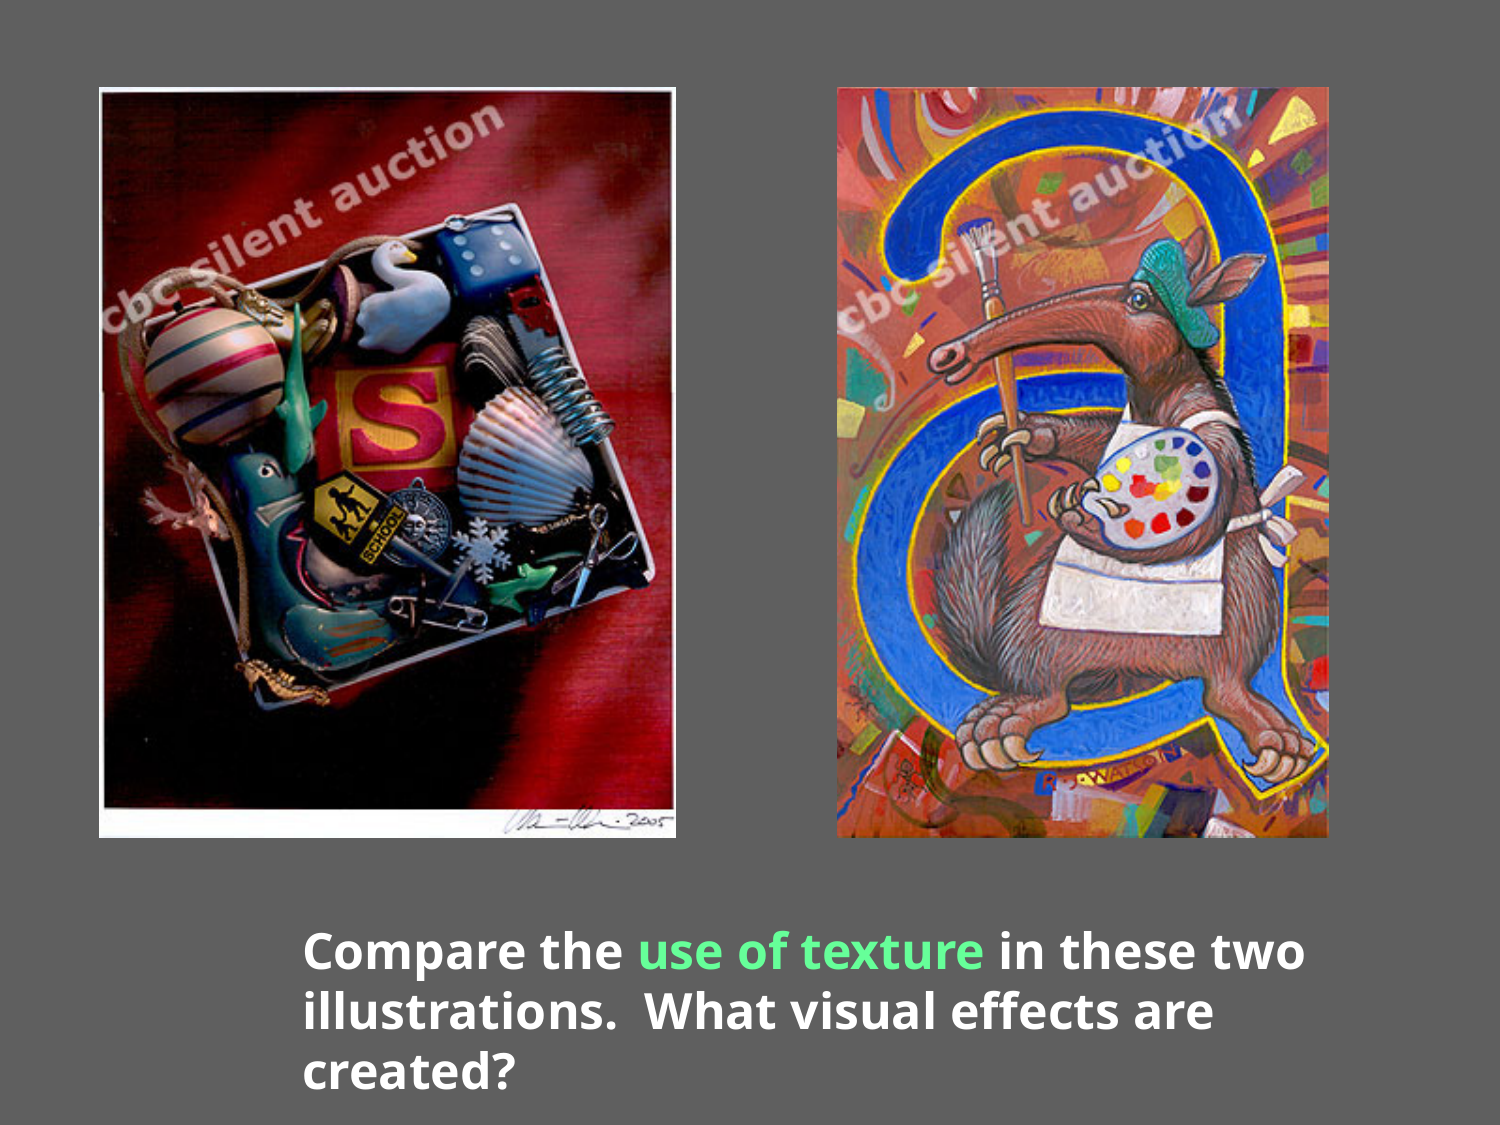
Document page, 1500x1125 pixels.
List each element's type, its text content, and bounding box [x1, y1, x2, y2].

text_box Compare the use of texture in these two illustrations. What visual effects are created? [287, 912, 1343, 1108]
picture [99, 87, 676, 838]
picture [837, 87, 1329, 838]
